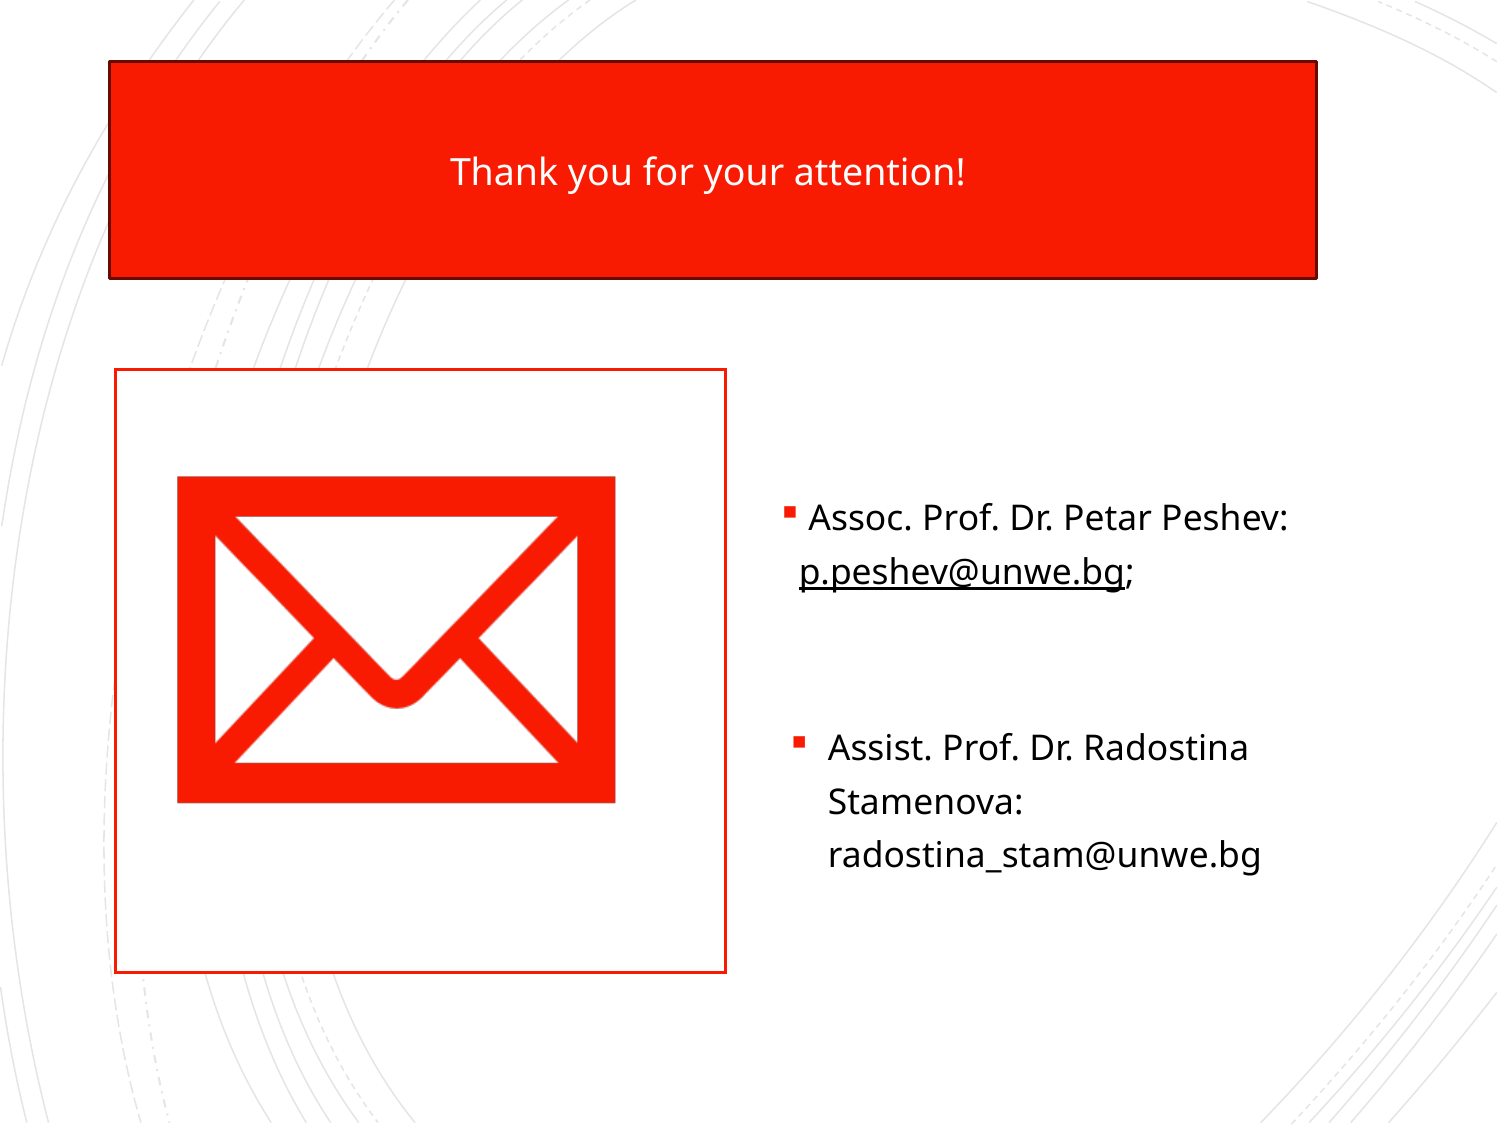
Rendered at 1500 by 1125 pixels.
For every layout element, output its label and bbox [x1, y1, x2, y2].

text_box [0, 0, 1498, 1125]
picture [136, 365, 656, 915]
